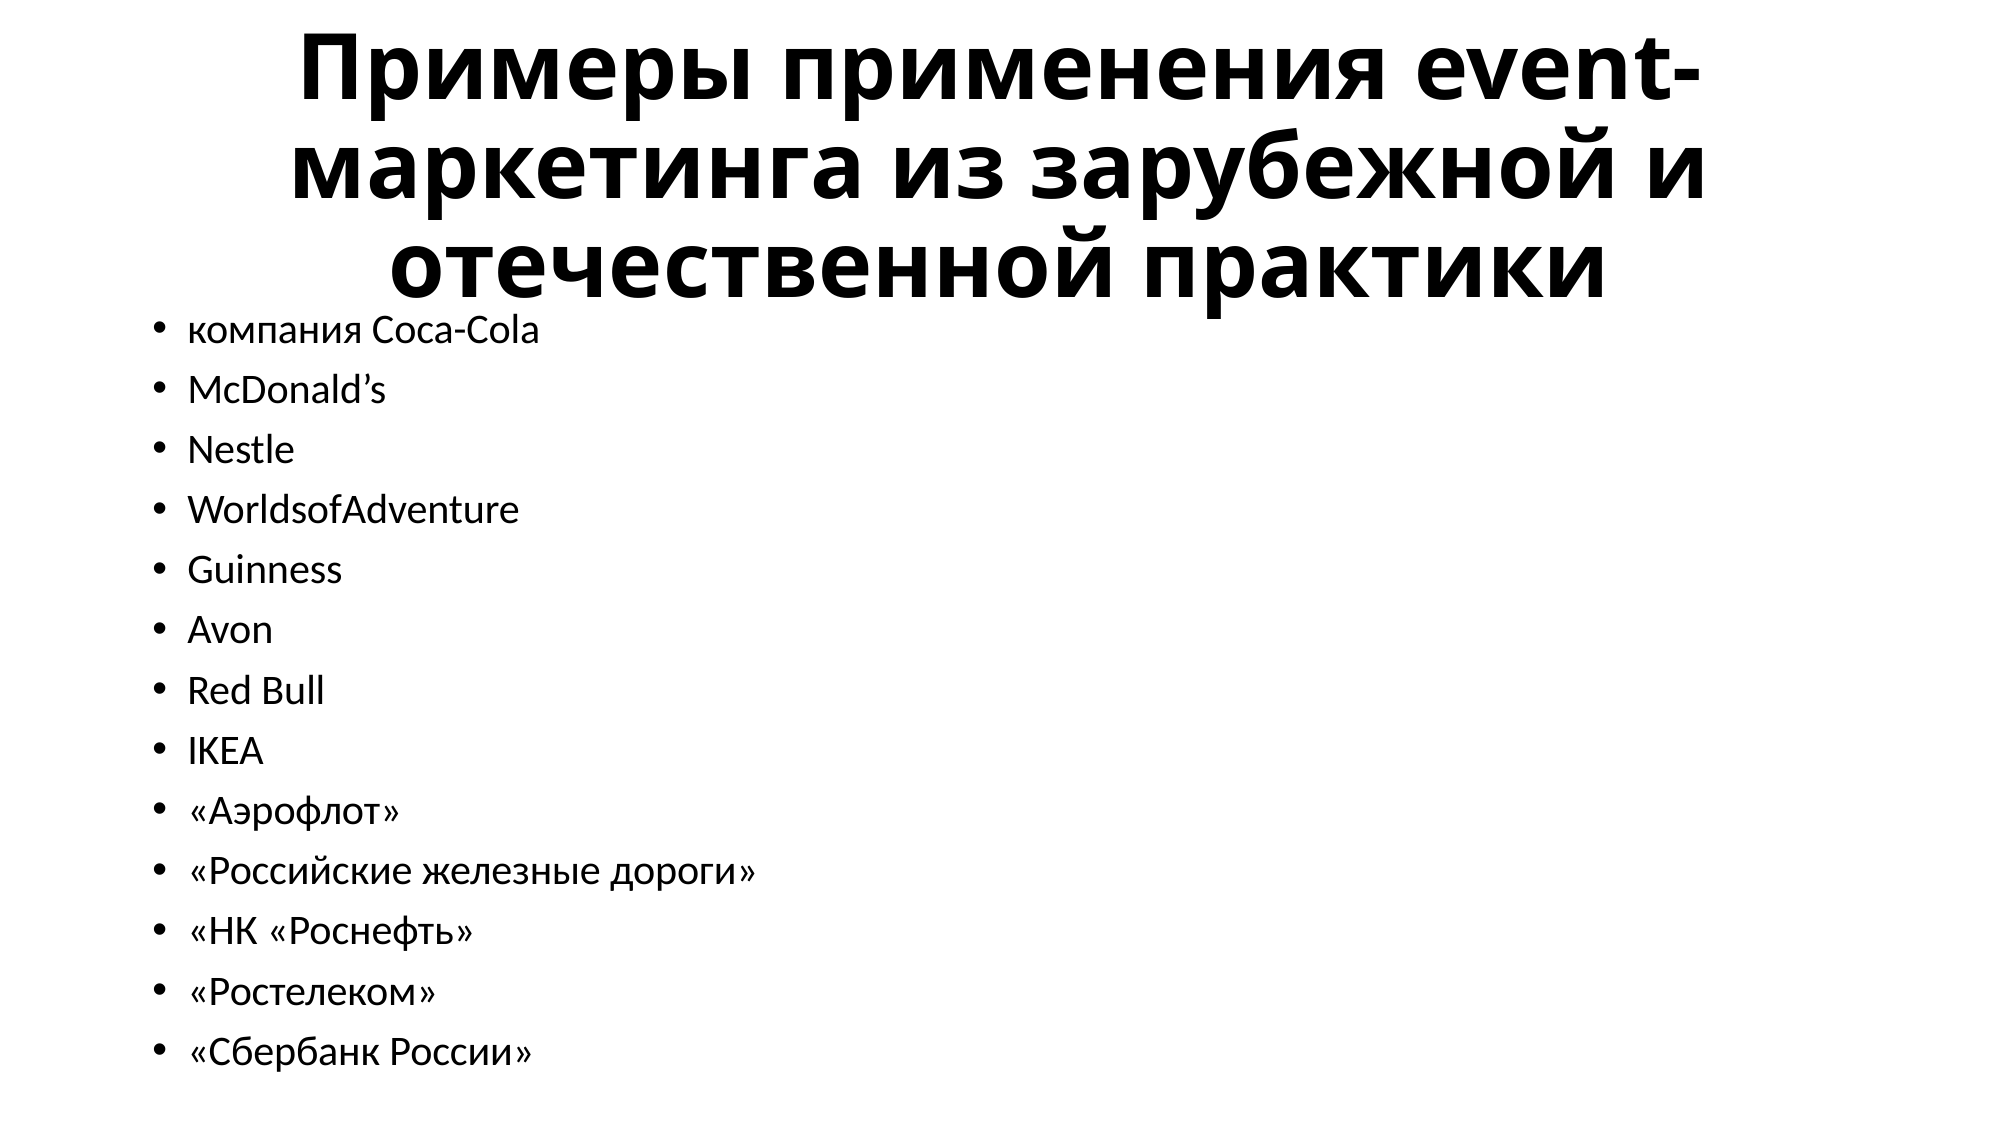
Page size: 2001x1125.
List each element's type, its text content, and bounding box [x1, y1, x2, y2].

title Примеры применения event-маркетинга из зарубежной и отечественной практики [137, 59, 1863, 278]
list компания Coca-Cola McDonald’s Nestle WorldsofAdventure Guinness Avon Red Bull IKEA «Аэрофлот» «Российские железные дороги» «НК «Роснефть» «Ростелеком» «Сбербанк России» [137, 299, 1863, 1085]
